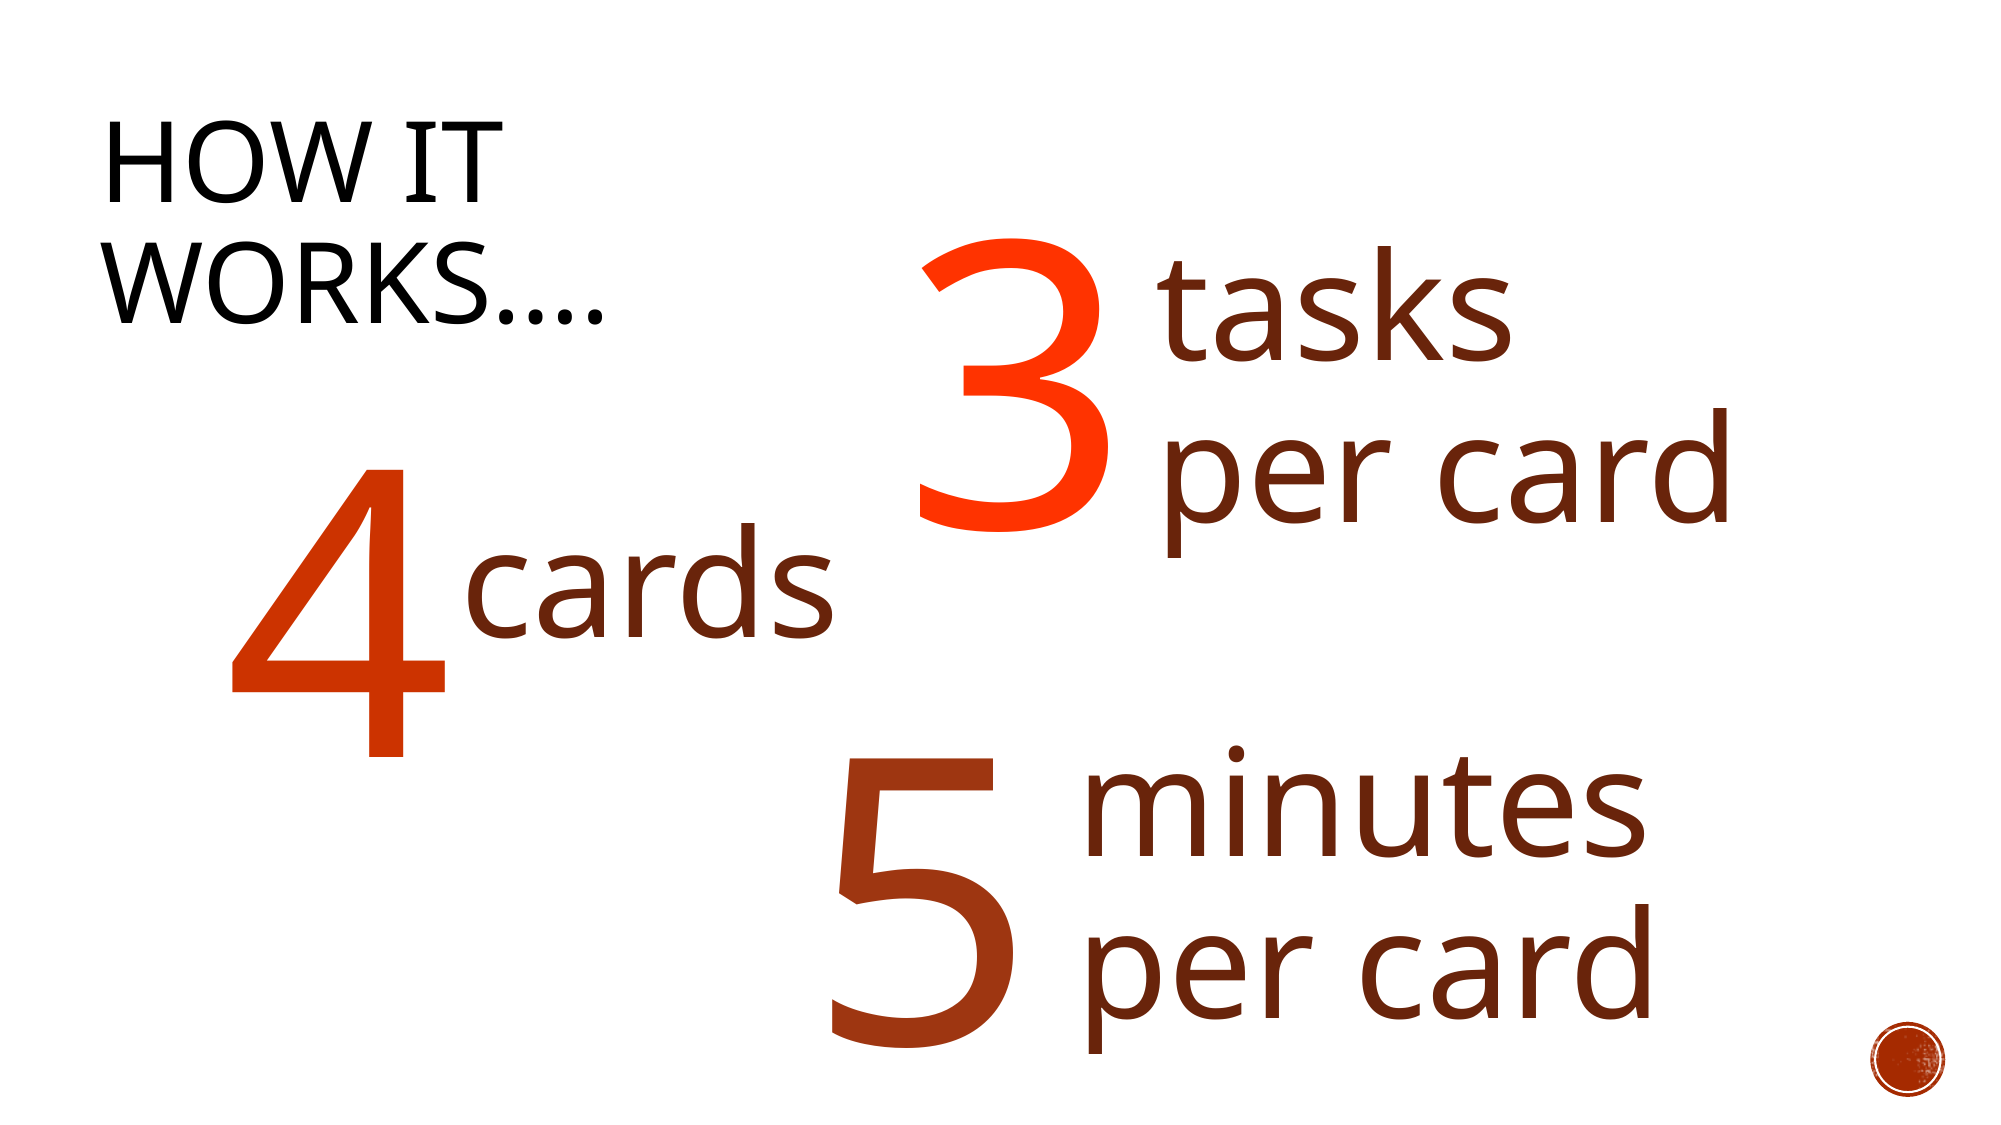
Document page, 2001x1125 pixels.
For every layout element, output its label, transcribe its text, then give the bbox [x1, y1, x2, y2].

text_box 5 [791, 691, 1067, 1006]
text_box tasks per card [1140, 223, 1899, 586]
text_box minutes per card [1061, 719, 1821, 1082]
text_box 3 [887, 175, 1163, 490]
text_box cards [445, 500, 868, 692]
title How it works…. [84, 94, 832, 359]
list 4 [209, 404, 500, 789]
